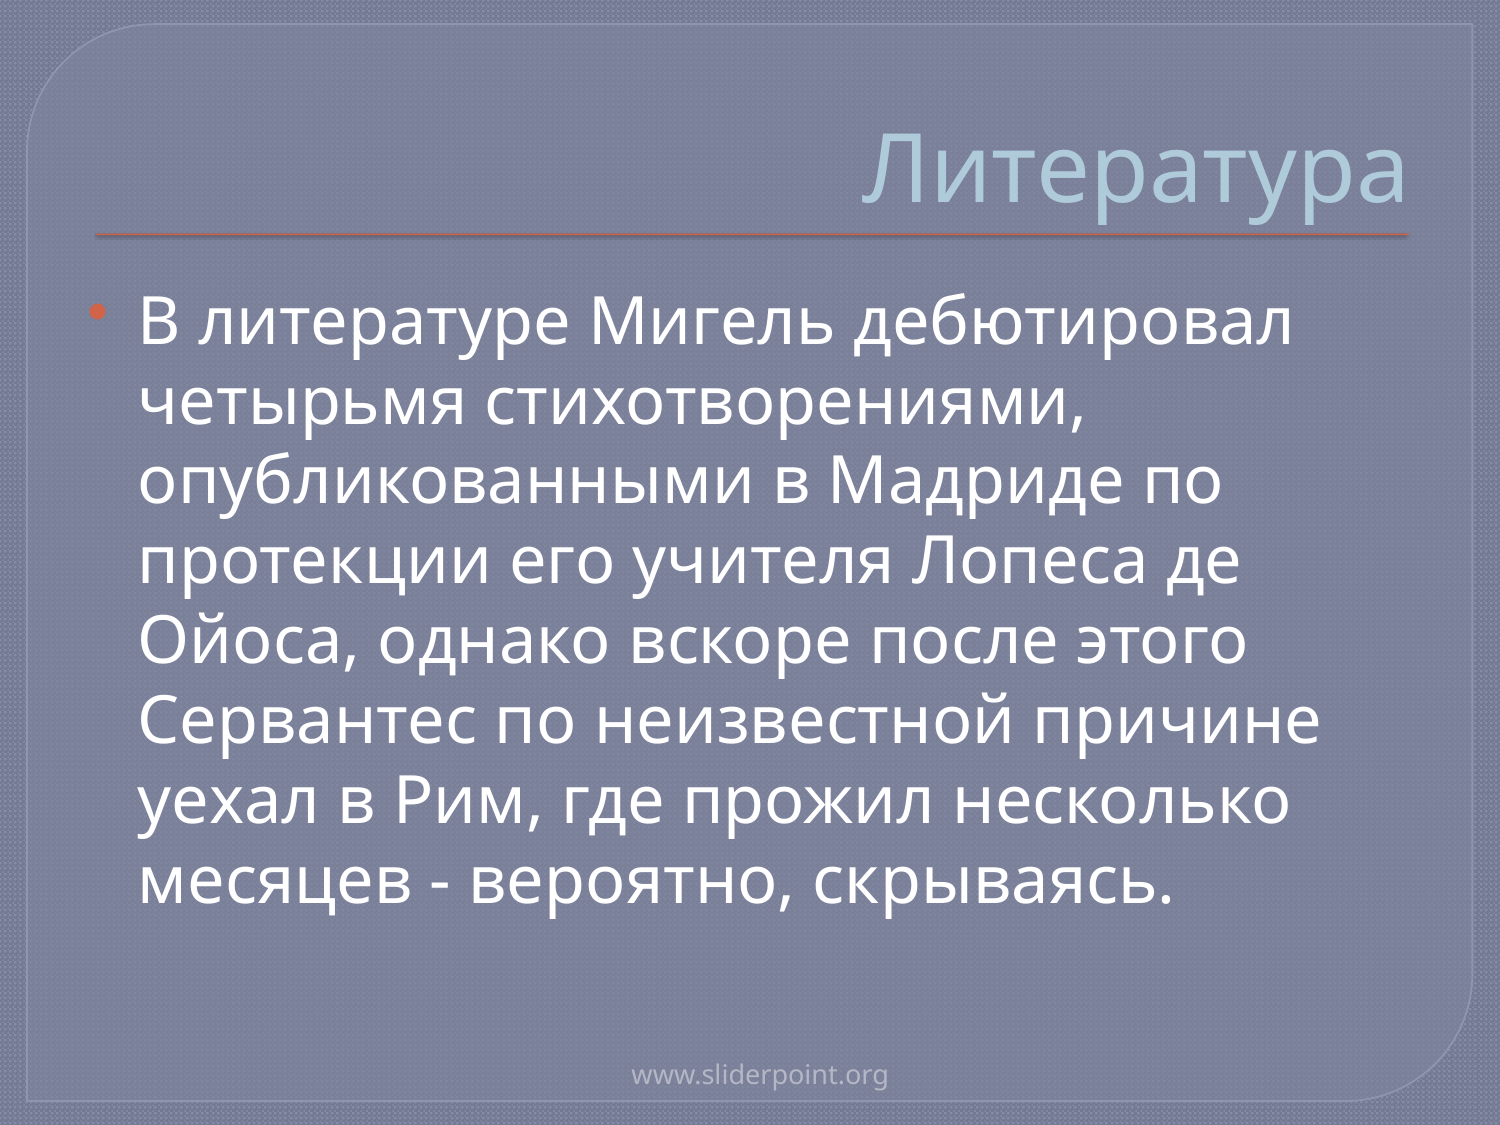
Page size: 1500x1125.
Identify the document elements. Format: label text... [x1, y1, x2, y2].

footer www.sliderpoint.org [212, 1050, 904, 1095]
list В литературе Мигель дебютировал четырьмя стихотворениями, опубликованными в Мадриде по протекции его учителя Лопеса де Ойоса, однако вскоре после этого Сервантес по неизвестной причине уехал в Рим, где прожил несколько месяцев - вероятно, скрываясь. [75, 270, 1425, 1013]
title Литература [75, 41, 1425, 230]
